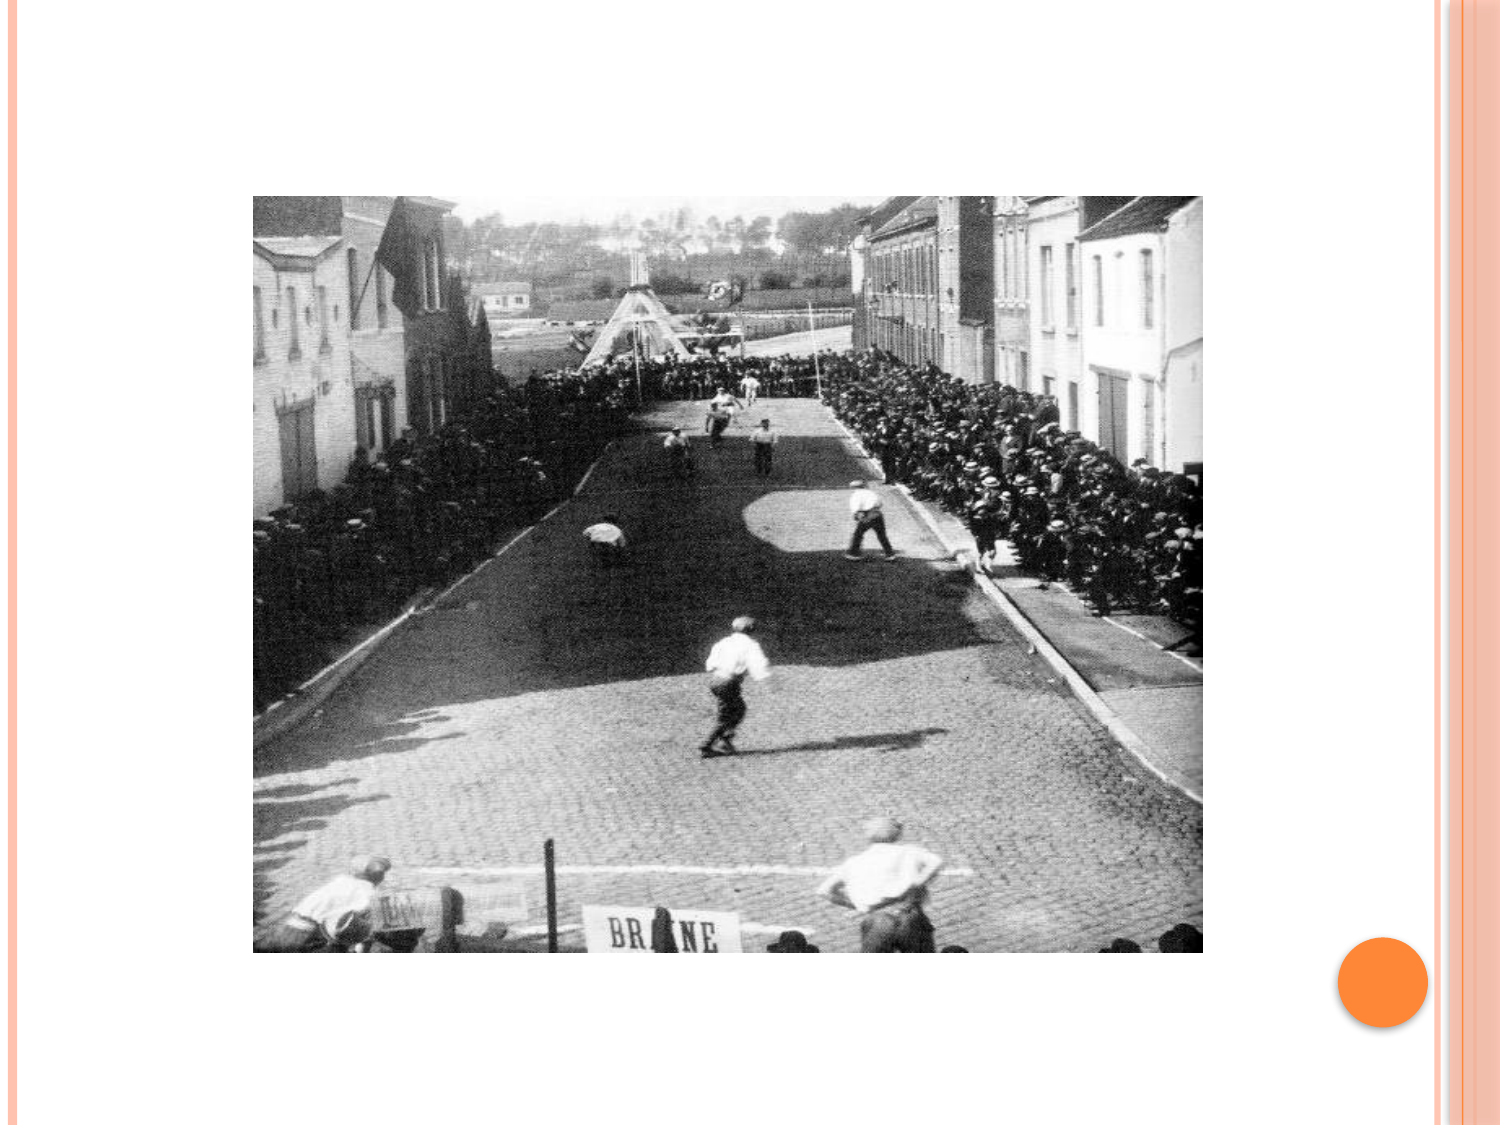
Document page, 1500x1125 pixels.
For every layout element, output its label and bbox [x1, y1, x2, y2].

picture [253, 195, 1204, 953]
